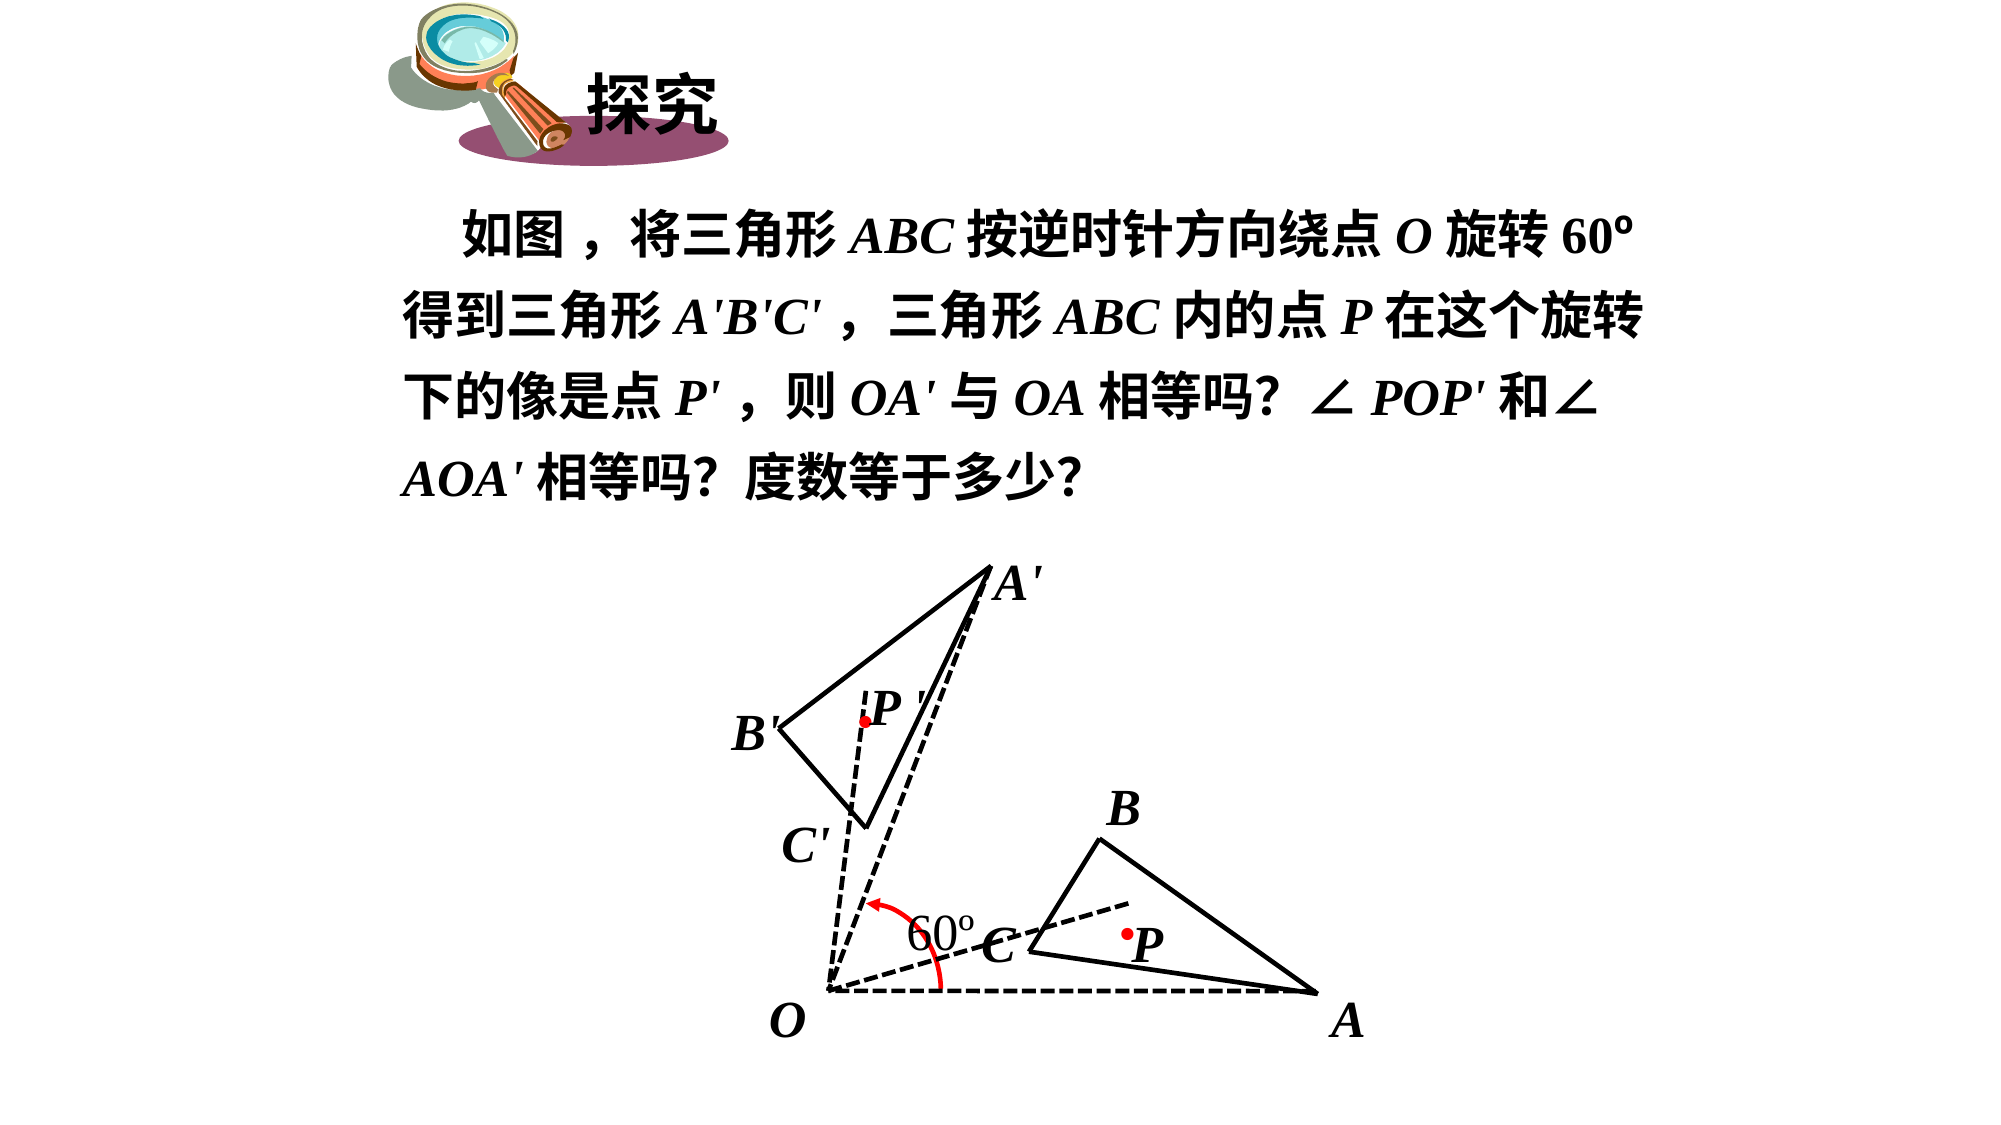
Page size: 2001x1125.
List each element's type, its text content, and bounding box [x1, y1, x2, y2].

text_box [385, 0, 741, 166]
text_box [716, 503, 1382, 1079]
text_box 如图 ，将三角形ABC按逆时针方向绕点O旋转60º得到三角形A'B'C'，三角形ABC内的点P在这个旋转下的像是点P'，则OA'与OA相等吗？∠POP'和∠AOA'相等吗？度数等于多少？ [387, 174, 1663, 515]
